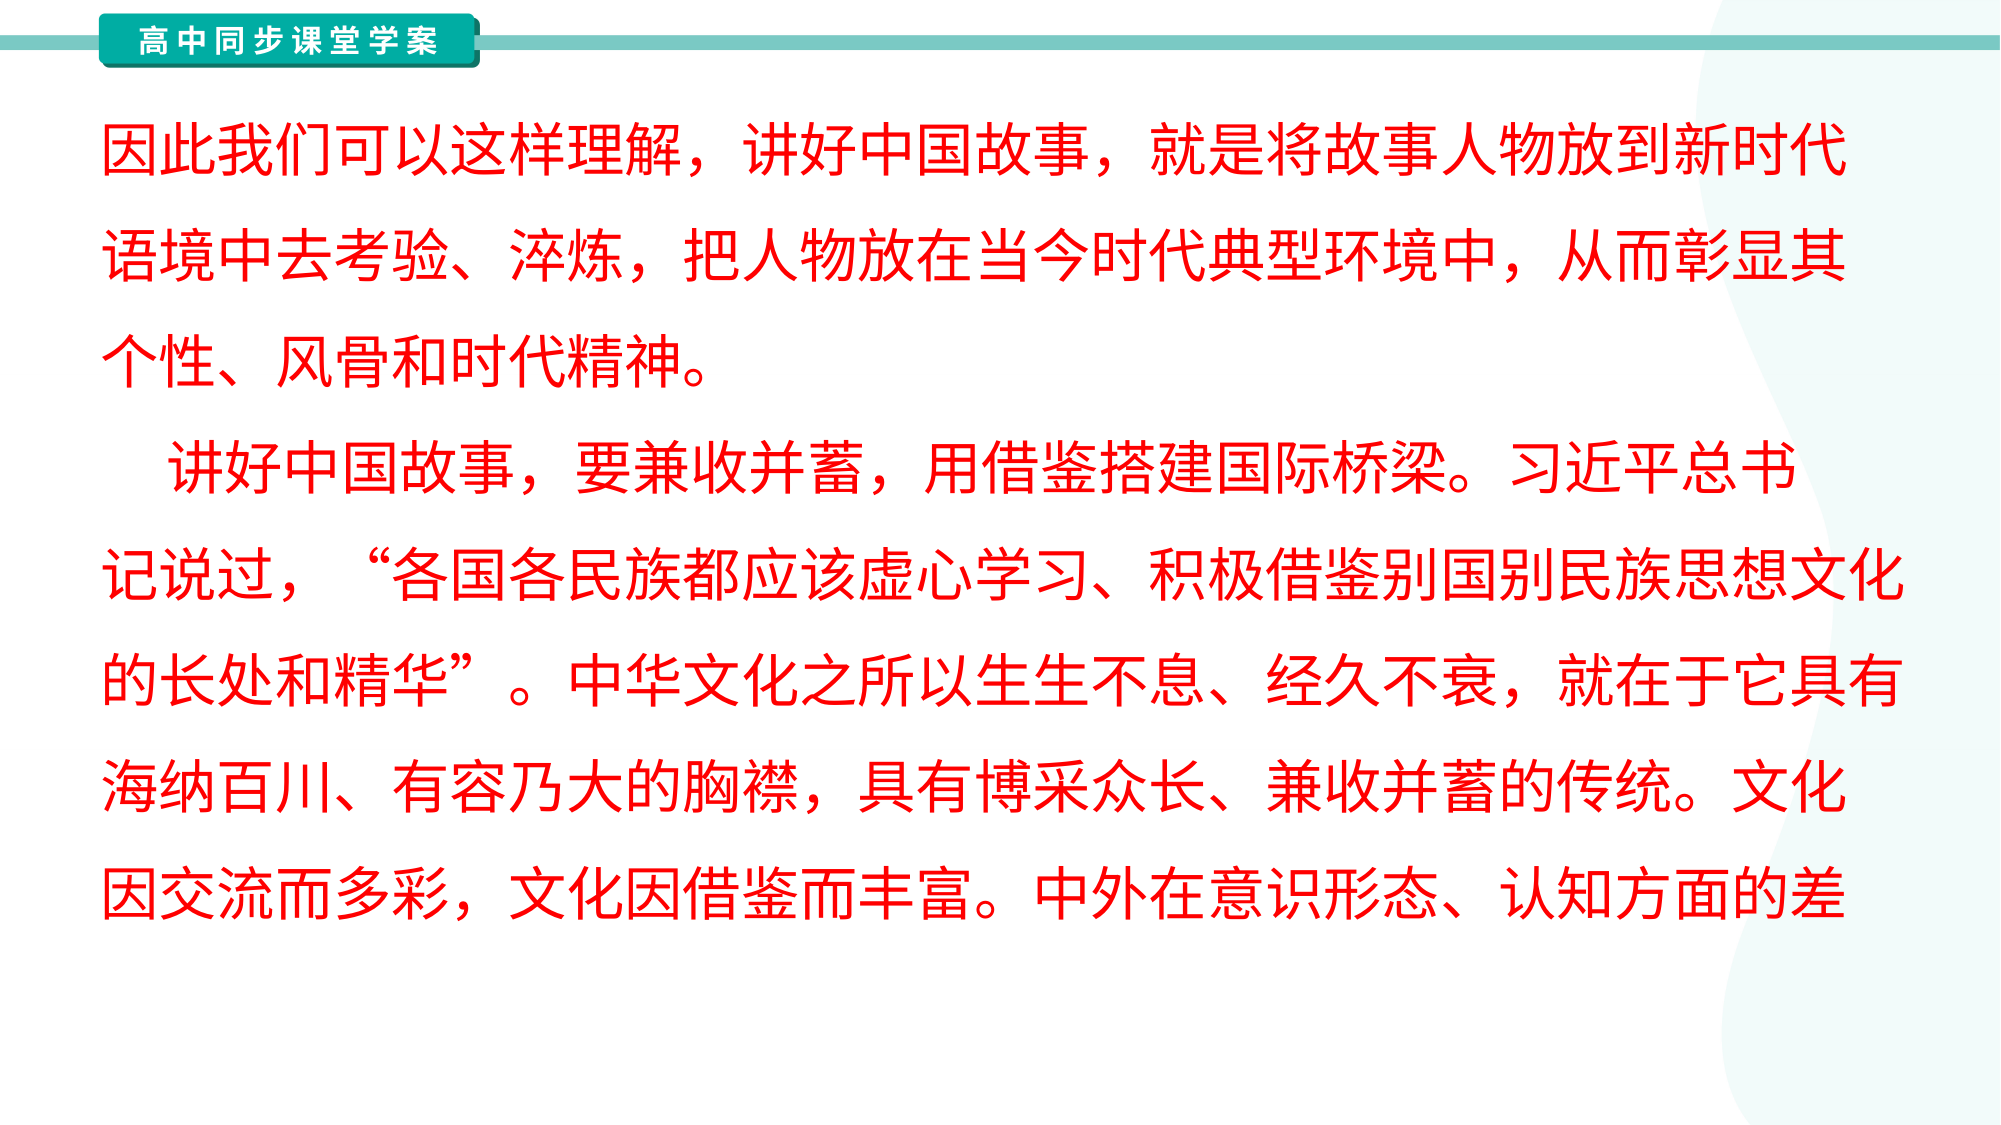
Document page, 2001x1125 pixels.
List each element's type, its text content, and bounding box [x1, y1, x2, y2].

text_box 因此我们可以这样理解，讲好中国故事，就是将故事人物放到新时代 语境中去考验、淬炼，把人物放在当今时代典型环境中，从而彰显其 个性、风骨和时代精神。 讲好中国故事，要兼收并蓄，用借鉴搭建国际桥梁。习近平总书 记说过，“各国各民族都应该虚心学习、积极借鉴别国别民族思想文化 的长处和精华”。中华文化之所以生生不息、经久不衰，就在于它具有 海纳百川、有容乃大的胸襟，具有博采众长、兼收并蓄的传统。文化 因交流而多彩，文化因借鉴而丰富。中外在意识形态、认知方面的差 [100, 76, 1899, 927]
picture [0, 0, 2000, 1125]
